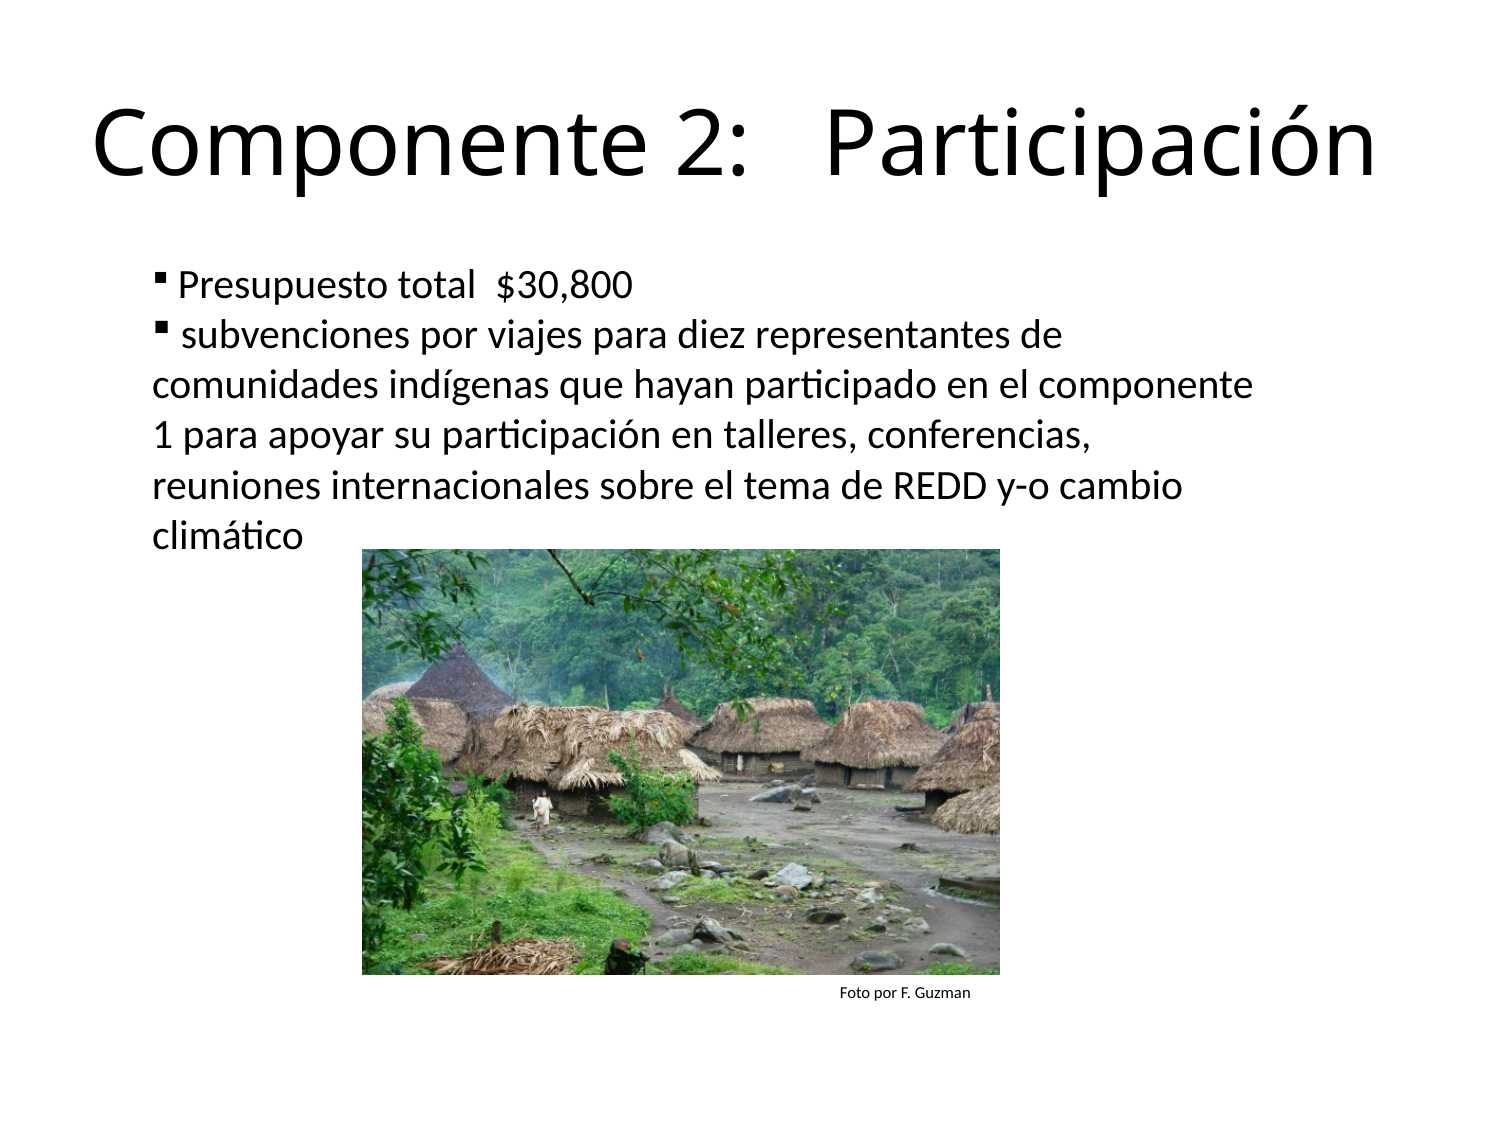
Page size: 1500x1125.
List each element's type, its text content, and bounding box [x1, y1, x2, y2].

text_box Presupuesto total $30,800 subvenciones por viajes para diez representantes de comunidades indígenas que hayan participado en el componente 1 para apoyar su participación en talleres, conferencias, reuniones internacionales sobre el tema de REDD y-o cambio climático [137, 249, 1275, 565]
title Componente 2: Participación [75, 45, 1425, 233]
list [362, 549, 1001, 975]
text_box Foto por F. Guzman [824, 974, 1038, 1010]
